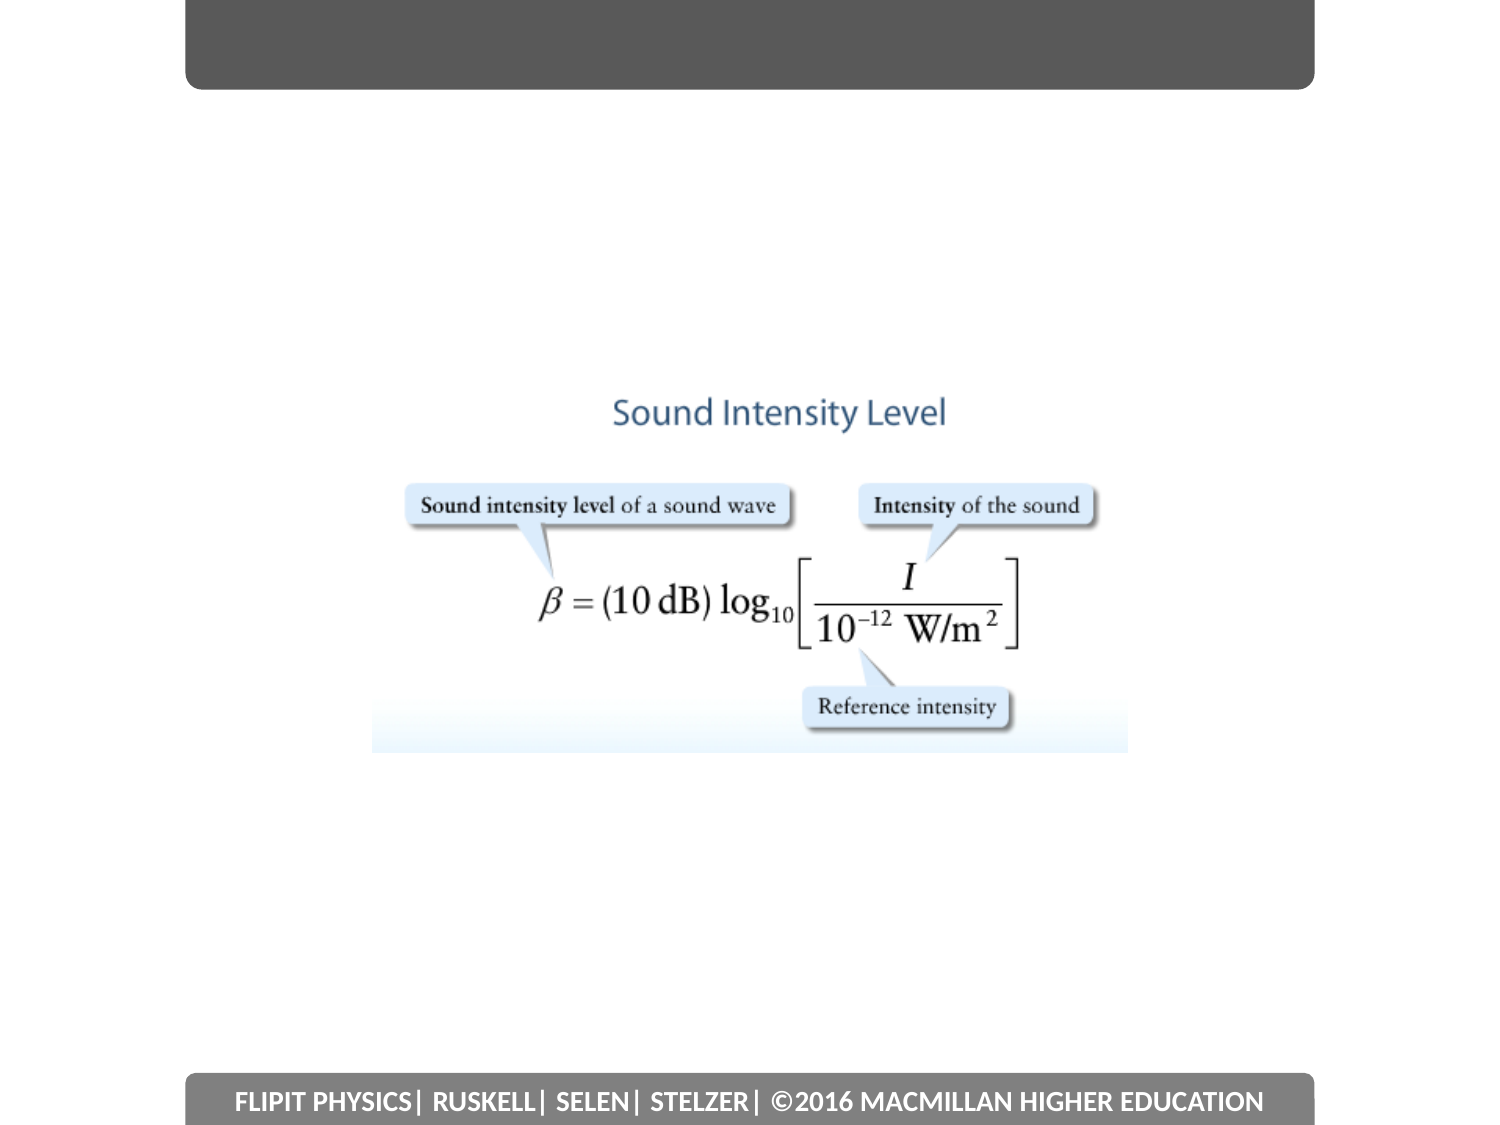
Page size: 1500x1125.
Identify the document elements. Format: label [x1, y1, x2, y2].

text_box [187, 1074, 1313, 1125]
text_box [185, 0, 1315, 90]
picture [372, 372, 1128, 753]
